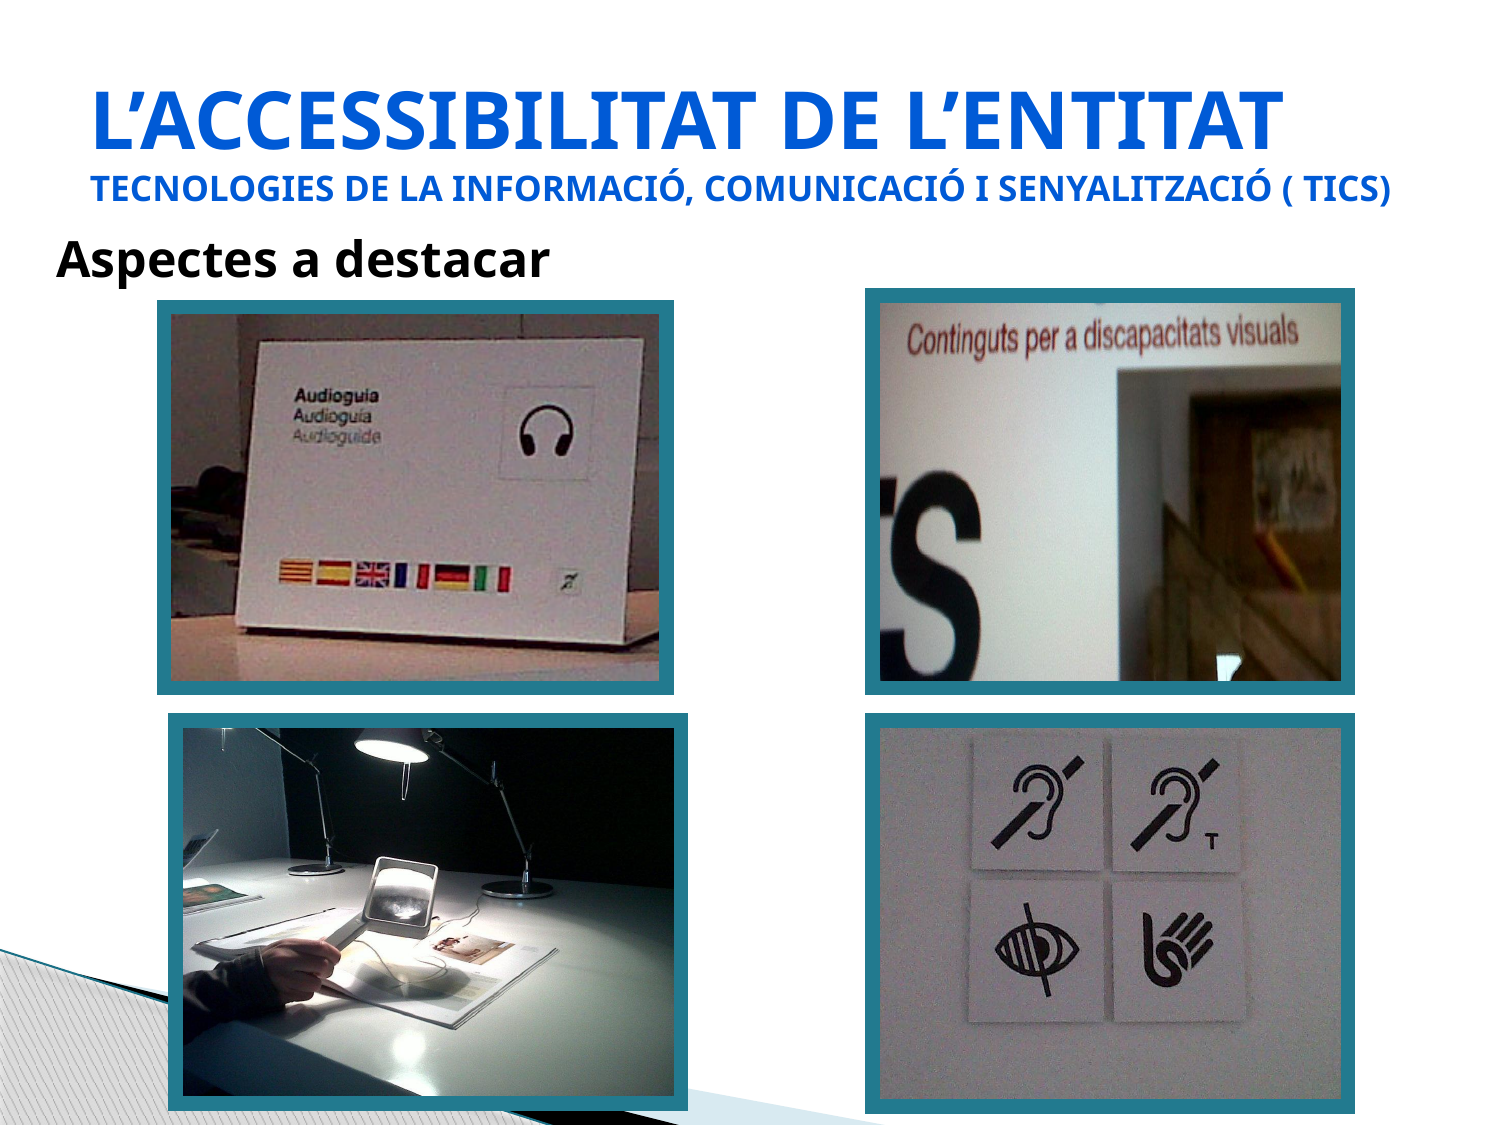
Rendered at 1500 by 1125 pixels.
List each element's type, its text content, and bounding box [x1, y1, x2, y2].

title L’accessibilitat de l’entitat Tecnologies de la informació, comunicació i senyalització ( tics) [75, 45, 1425, 233]
text_box Aspectes a destacar [41, 219, 644, 295]
picture [879, 302, 1341, 681]
picture [170, 314, 660, 681]
picture [182, 727, 675, 1097]
picture [879, 727, 1341, 1100]
